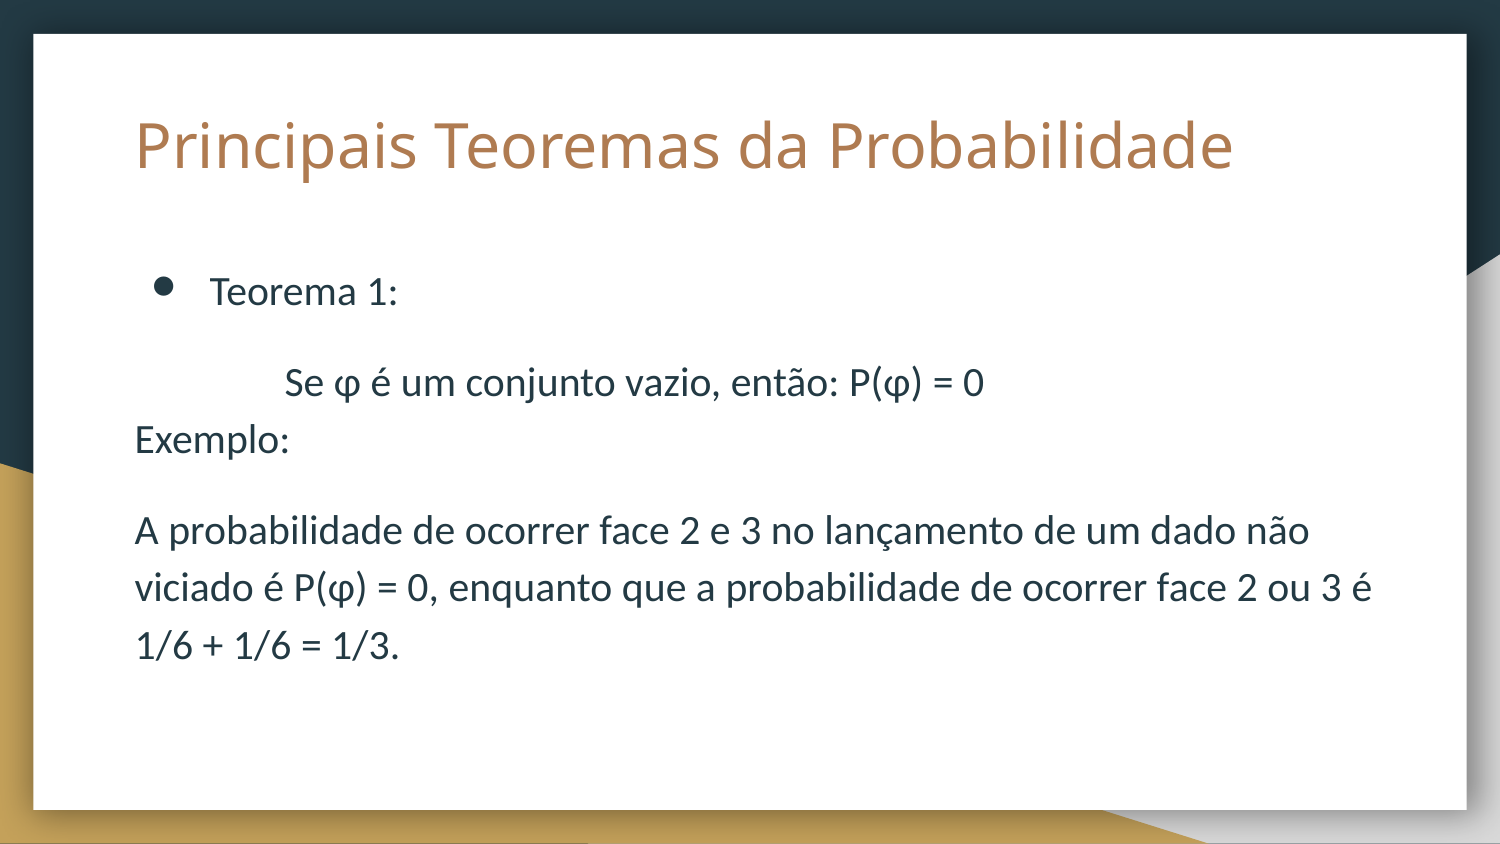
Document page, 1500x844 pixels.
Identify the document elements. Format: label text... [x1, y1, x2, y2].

title Principais Teoremas da Probabilidade [119, 91, 1381, 180]
list Teorema 1: Se φ é um conjunto vazio, então: P(φ) = 0 Exemplo: A probabilidade de ocorrer face 2 e 3 no lançamento de um dado não viciado é P(ɸ) = 0, enquanto que a probabilidade de ocorrer face 2 ou 3 é 1/6 + 1/6 = 1/3. [119, 241, 1415, 781]
